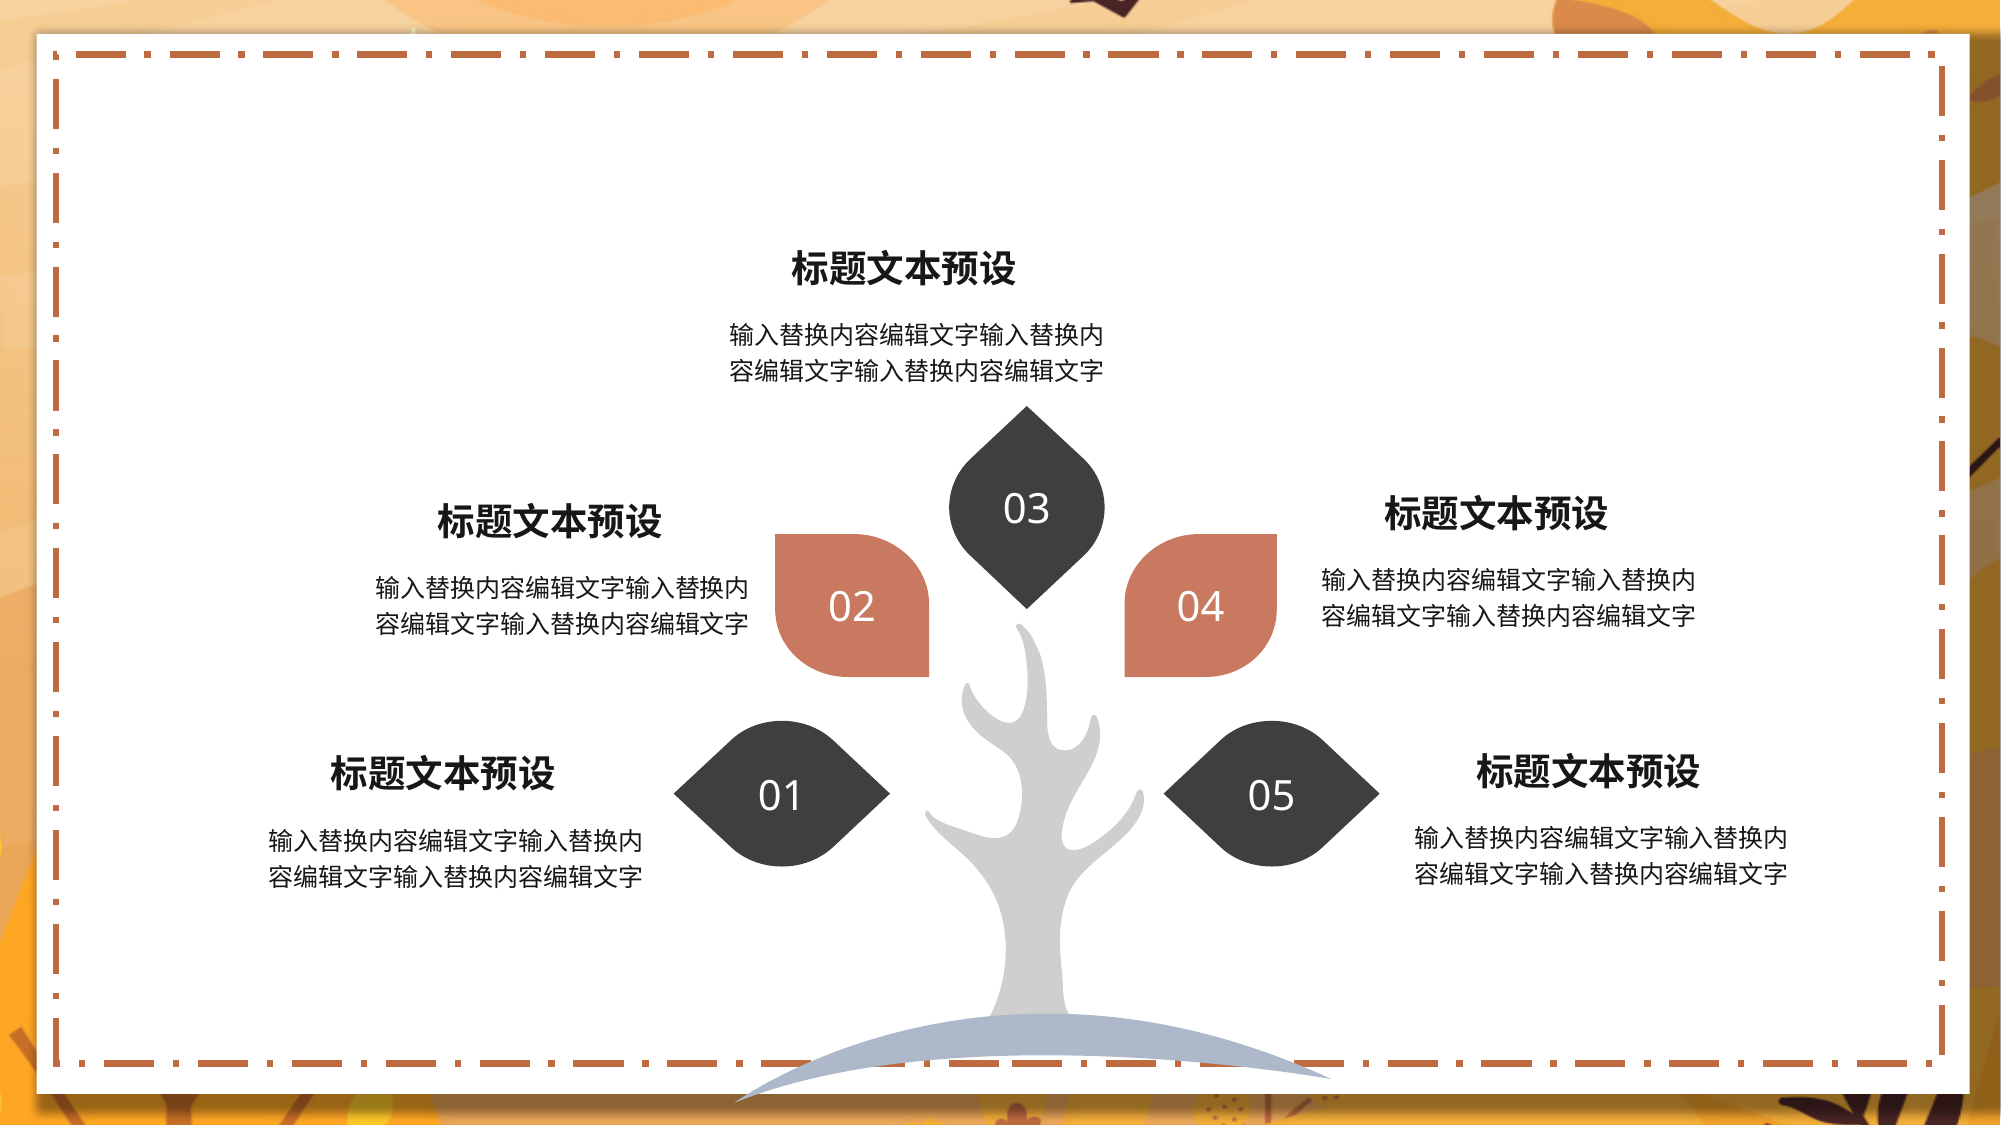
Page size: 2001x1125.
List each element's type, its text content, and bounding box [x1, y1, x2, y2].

picture [0, 0, 2000, 1125]
text_box 输入替换内容编辑文字输入替换内容编辑文字输入替换内容编辑文字 [253, 811, 673, 922]
text_box 标题文本预设 [422, 490, 673, 560]
text_box 标题文本预设 [316, 743, 673, 812]
text_box 输入替换内容编辑文字输入替换内容编辑文字输入替换内容编辑文字 [360, 559, 673, 669]
text_box 输入替换内容编辑文字输入替换内容编辑文字输入替换内容编辑文字 [714, 306, 1135, 405]
text_box 标题文本预设 [1380, 482, 1800, 551]
text_box 输入替换内容编辑文字输入替换内容编辑文字输入替换内容编辑文字 [1380, 551, 1728, 661]
text_box 输入替换内容编辑文字输入替换内容编辑文字输入替换内容编辑文字 [1399, 809, 1820, 919]
text_box 标题文本预设 [776, 237, 1208, 307]
text_box 标题文本预设 [1461, 740, 1892, 810]
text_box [673, 405, 1380, 1103]
